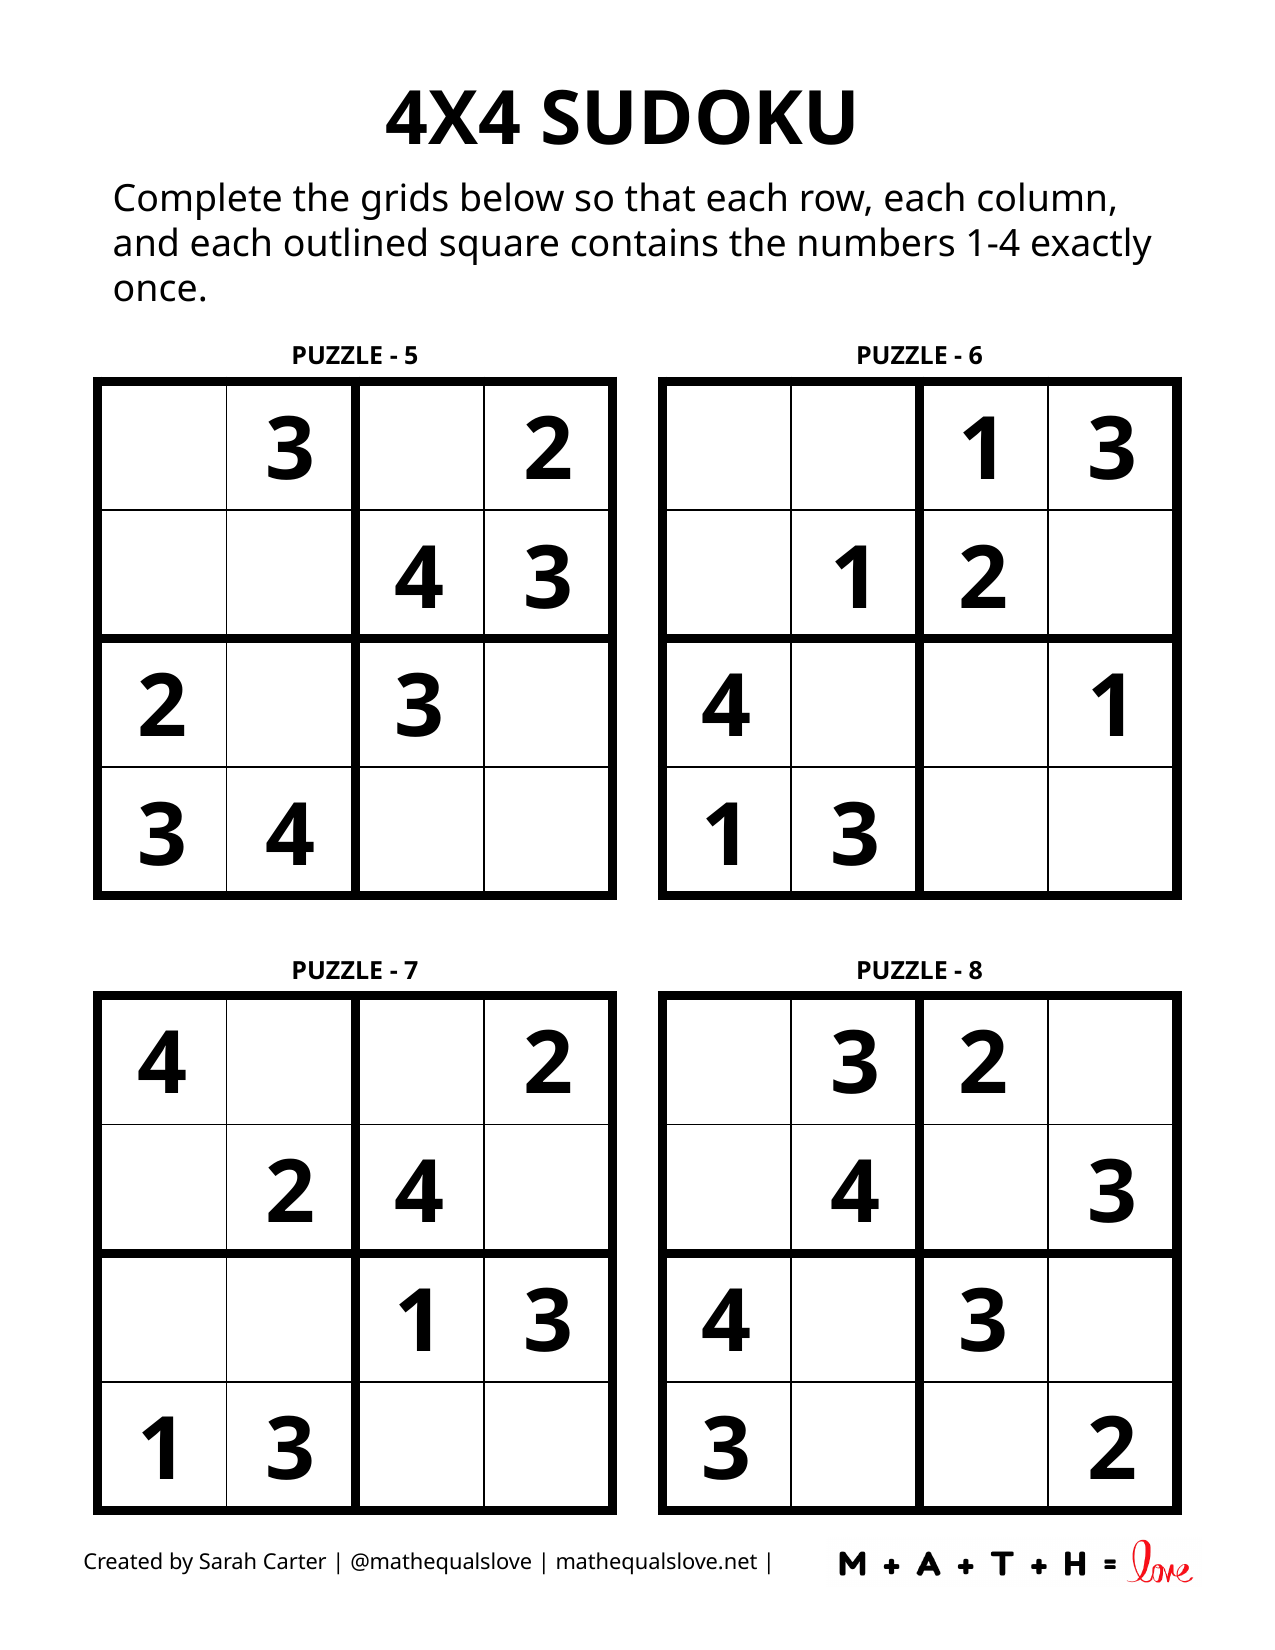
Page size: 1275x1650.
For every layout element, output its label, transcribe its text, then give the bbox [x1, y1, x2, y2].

table_cell 3 [485, 511, 608, 634]
table_cell [227, 643, 351, 766]
table_cell 1 [360, 1258, 483, 1381]
table_header [102, 386, 226, 509]
table_cell [485, 768, 608, 891]
text_box PUZZLE - 8 [662, 954, 1177, 985]
table_cell 1 [1049, 643, 1172, 766]
table_header 4 [102, 1000, 226, 1124]
table_cell [360, 1383, 483, 1506]
table_cell [485, 1383, 608, 1506]
table_cell [227, 1258, 351, 1381]
table_cell [667, 511, 790, 634]
table_cell 2 [102, 643, 226, 766]
table_header [1049, 1000, 1172, 1124]
table_cell 1 [102, 1383, 226, 1506]
table_cell 4 [360, 511, 483, 634]
table_cell 4 [792, 1125, 915, 1249]
table_cell [485, 1125, 608, 1249]
text_box 4X4 SUDOKU [68, 62, 1178, 168]
table_cell [792, 1383, 915, 1506]
table_header 2 [485, 1000, 608, 1124]
table_cell 4 [227, 768, 351, 891]
table_cell 1 [667, 768, 790, 891]
table_cell 4 [667, 643, 790, 766]
table_header 3 [1049, 386, 1172, 509]
table_cell 3 [360, 643, 483, 766]
table_cell 2 [924, 511, 1047, 634]
text_box Created by Sarah Carter | @mathequalslove | mathequalslove.net | [68, 1540, 826, 1582]
table_cell 3 [227, 1383, 351, 1506]
table_cell 3 [792, 768, 915, 891]
table_cell [1049, 1258, 1172, 1381]
table_cell [485, 643, 608, 766]
table_cell [102, 511, 226, 634]
table_cell 3 [667, 1383, 790, 1506]
table_header [667, 386, 790, 509]
table_header [360, 386, 483, 509]
table_cell 3 [1049, 1125, 1172, 1249]
text_box PUZZLE - 7 [97, 954, 613, 985]
table_cell [924, 768, 1047, 891]
table_cell 4 [667, 1258, 790, 1381]
text_box PUZZLE - 5 [97, 362, 613, 370]
table_cell 2 [1049, 1383, 1172, 1506]
table_cell [924, 1383, 1047, 1506]
table_cell [792, 643, 915, 766]
table_header 3 [792, 1000, 915, 1124]
table_cell [1049, 768, 1172, 891]
table_cell 3 [102, 768, 226, 891]
table_cell 4 [360, 1125, 483, 1249]
table_header [227, 1000, 351, 1124]
table_header [667, 1000, 790, 1124]
table_header [360, 1000, 483, 1124]
table_cell [102, 1125, 226, 1249]
table_header 3 [227, 386, 351, 509]
table_cell 1 [792, 511, 915, 634]
table_cell [102, 1258, 226, 1381]
table_header 2 [485, 386, 608, 509]
text_box PUZZLE - 6 [662, 362, 1177, 370]
table_cell 2 [227, 1125, 351, 1249]
picture [826, 1536, 1203, 1588]
table_cell [667, 1125, 790, 1249]
table_cell 3 [485, 1258, 608, 1381]
table_cell [360, 768, 483, 891]
table_cell [227, 511, 351, 634]
table_cell [924, 643, 1047, 766]
text_box Complete the grids below so that each row, each column, and each outlined square contains the numbers 1-4 exactly once. [97, 166, 1177, 362]
table_header 1 [924, 386, 1047, 509]
table_header [792, 386, 915, 509]
table_cell [1049, 511, 1172, 634]
table_cell 3 [924, 1258, 1047, 1381]
table_header 2 [924, 1000, 1047, 1124]
table_cell [924, 1125, 1047, 1249]
table_cell [792, 1258, 915, 1381]
